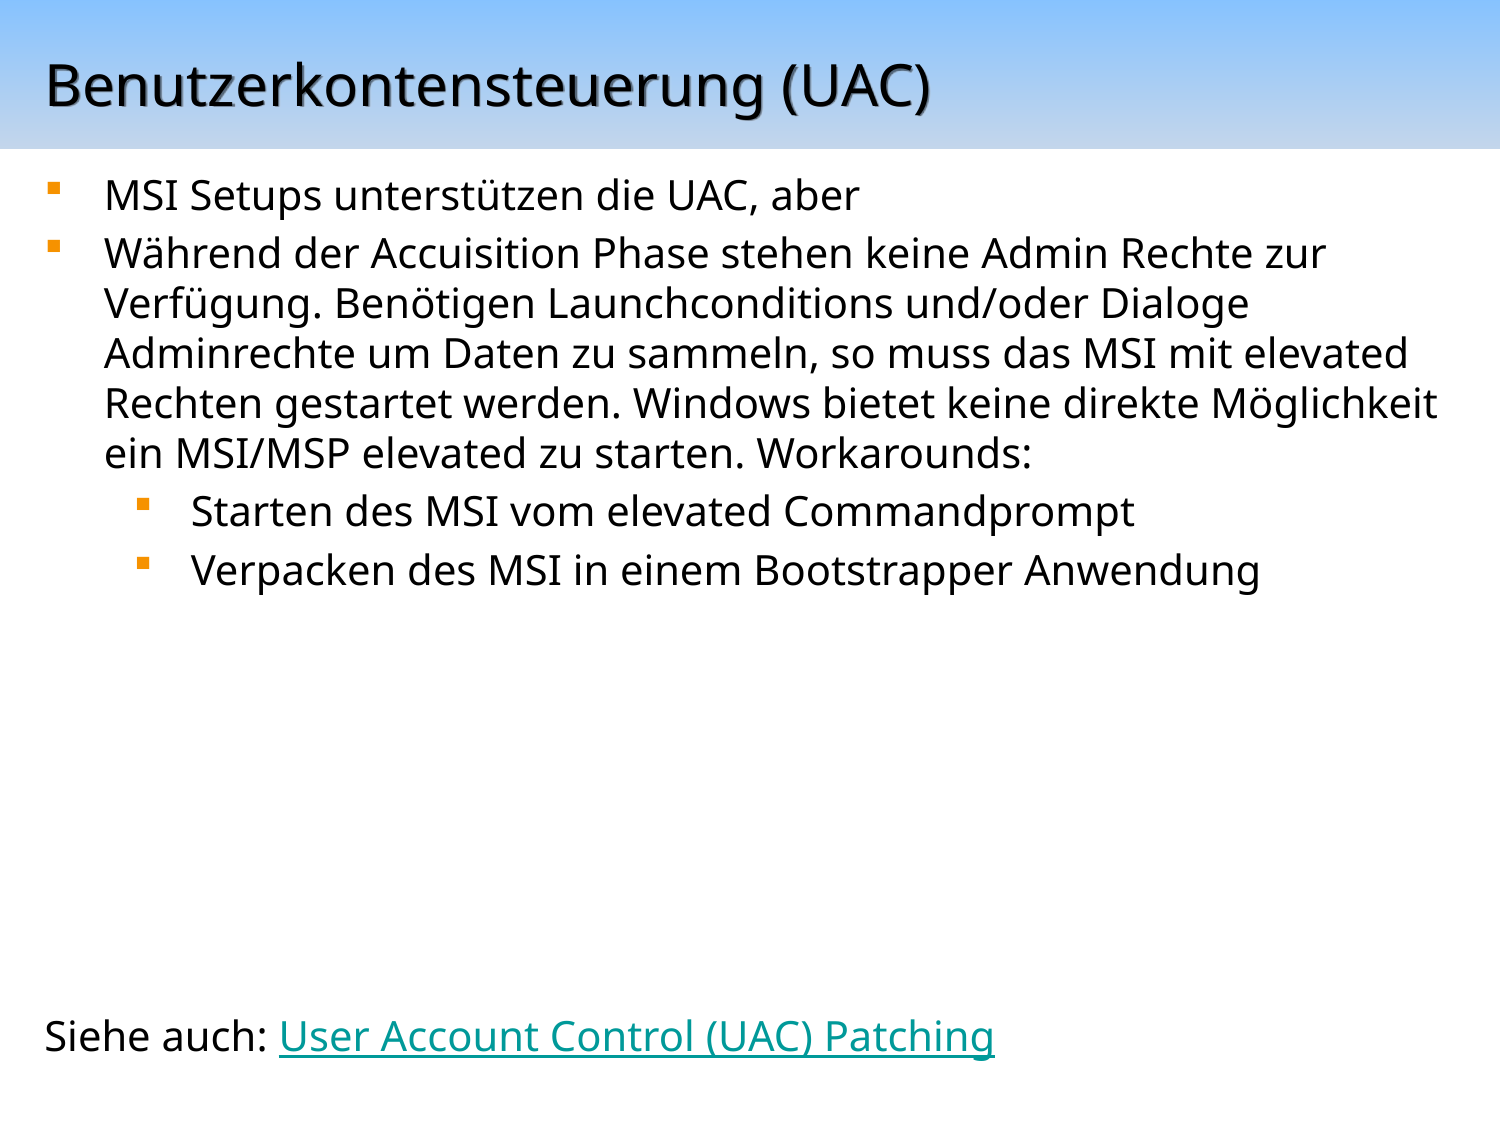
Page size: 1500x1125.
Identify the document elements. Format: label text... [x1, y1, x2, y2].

list MSI Setups unterstützen die UAC, aber Während der Accuisition Phase stehen keine Admin Rechte zur Verfügung. Benötigen Launchconditions und/oder Dialoge Adminrechte um Daten zu sammeln, so muss das MSI mit elevated Rechten gestartet werden. Windows bietet keine direkte Möglichkeit ein MSI/MSP elevated zu starten. Workarounds: Starten des MSI vom elevated Commandprompt Verpacken des MSI in einem Bootstrapper Anwendung Siehe auch: User Account Control (UAC) Patching [29, 160, 1471, 1125]
title Benutzerkontensteuerung (UAC) [29, 29, 1471, 138]
